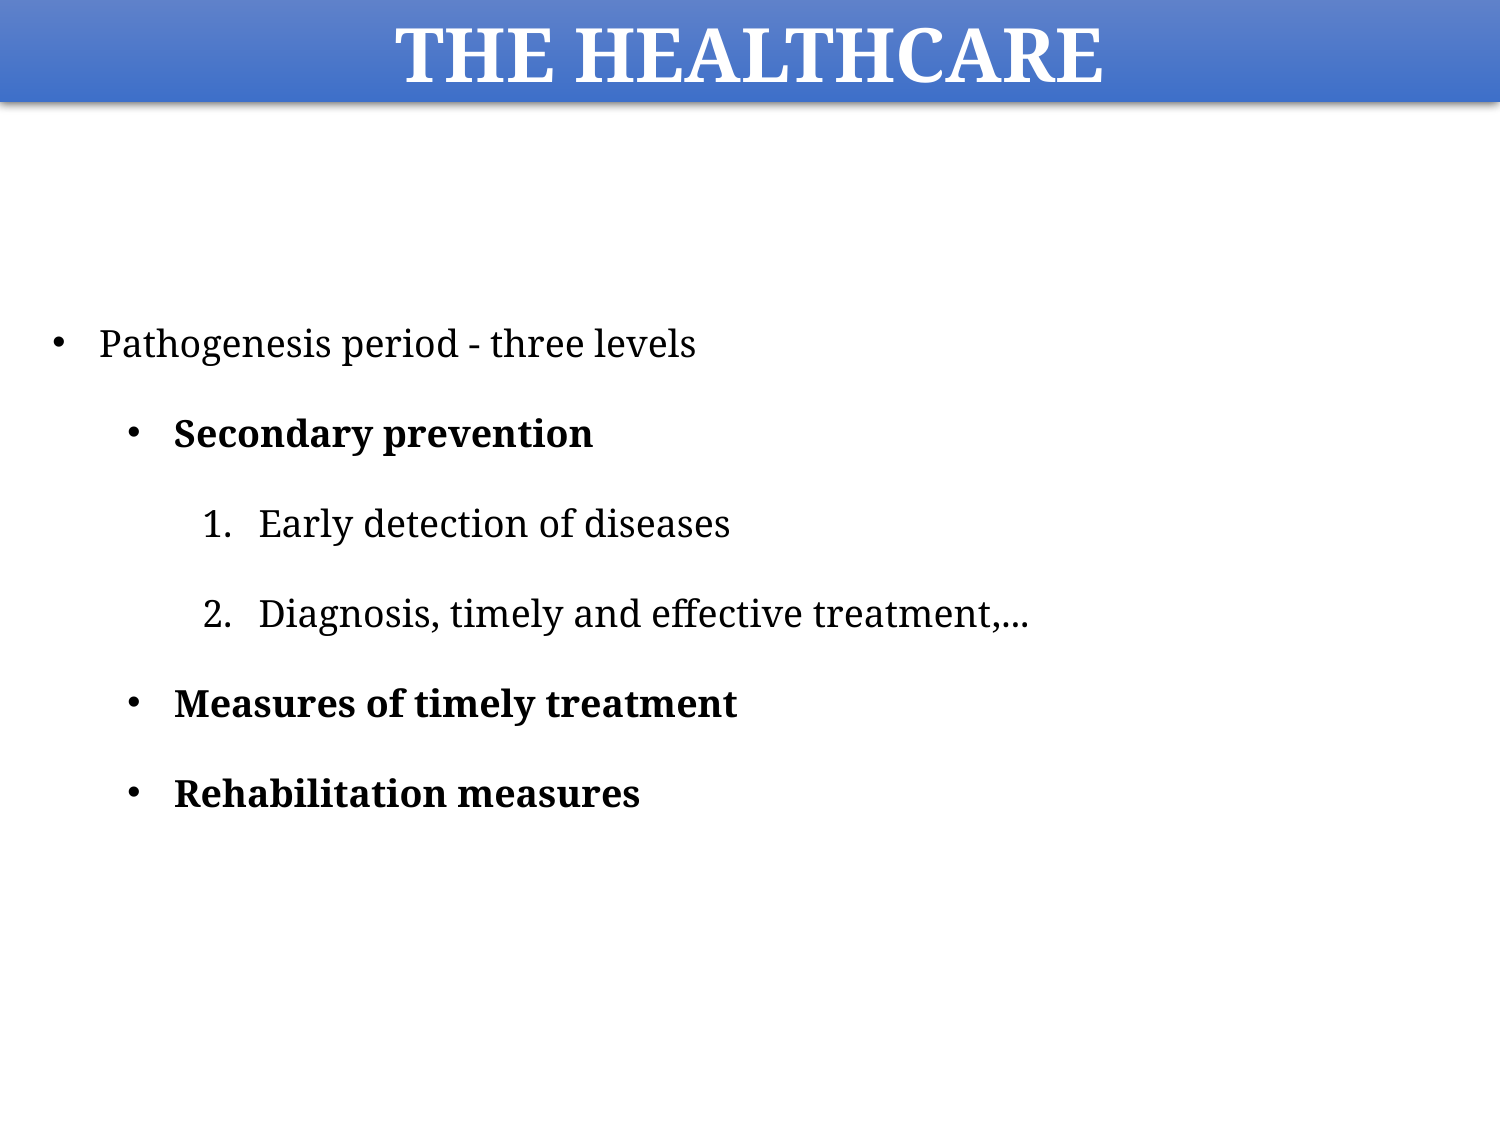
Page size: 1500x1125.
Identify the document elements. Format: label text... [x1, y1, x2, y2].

text_box THE HEALTHCARE [0, 0, 1500, 102]
text_box Pathogenesis period - three levels Secondary prevention Early detection of diseases Diagnosis, timely and effective treatment,... Measures of timely treatment Rehabilitation measures [37, 267, 1500, 822]
